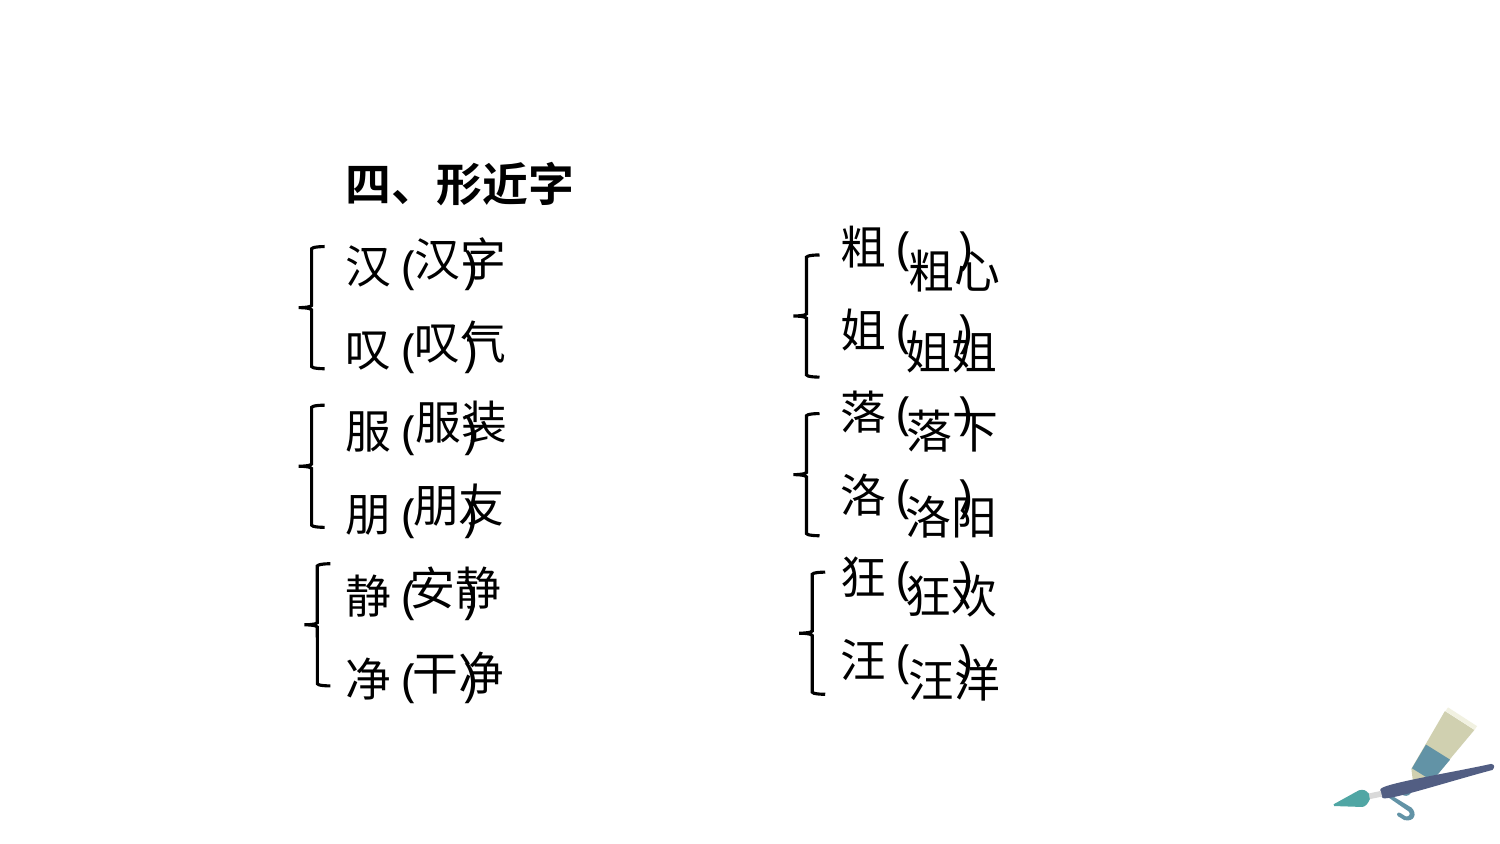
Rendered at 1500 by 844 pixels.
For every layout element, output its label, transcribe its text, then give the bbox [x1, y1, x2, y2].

text_box 汉字 [400, 223, 522, 293]
text_box 洛阳 [891, 481, 1013, 552]
text_box 落下 [891, 395, 1014, 466]
text_box 姐姐 [891, 316, 1013, 387]
text_box 粗心 [894, 235, 1016, 306]
text_box [793, 413, 820, 537]
text_box 服装 [400, 386, 522, 457]
text_box 朋友 [398, 469, 520, 540]
text_box [298, 246, 325, 370]
text_box [298, 404, 325, 528]
text_box [304, 563, 331, 687]
text_box 汪洋 [894, 643, 1016, 714]
text_box 叹气 [400, 306, 522, 376]
text_box 狂欢 [891, 560, 1013, 631]
text_box [793, 254, 820, 378]
text_box 安静 [394, 552, 517, 622]
text_box 四、形近字 汉( ) 叹( ) 服( ) 朋( ) 静( ) 净( ) [330, 120, 629, 713]
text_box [1358, 708, 1481, 844]
text_box 粗( ) 姐( ) 落( ) 洛( ) 狂( ) 汪( ) [825, 129, 1123, 694]
text_box 干净 [397, 637, 519, 707]
text_box [799, 571, 826, 695]
